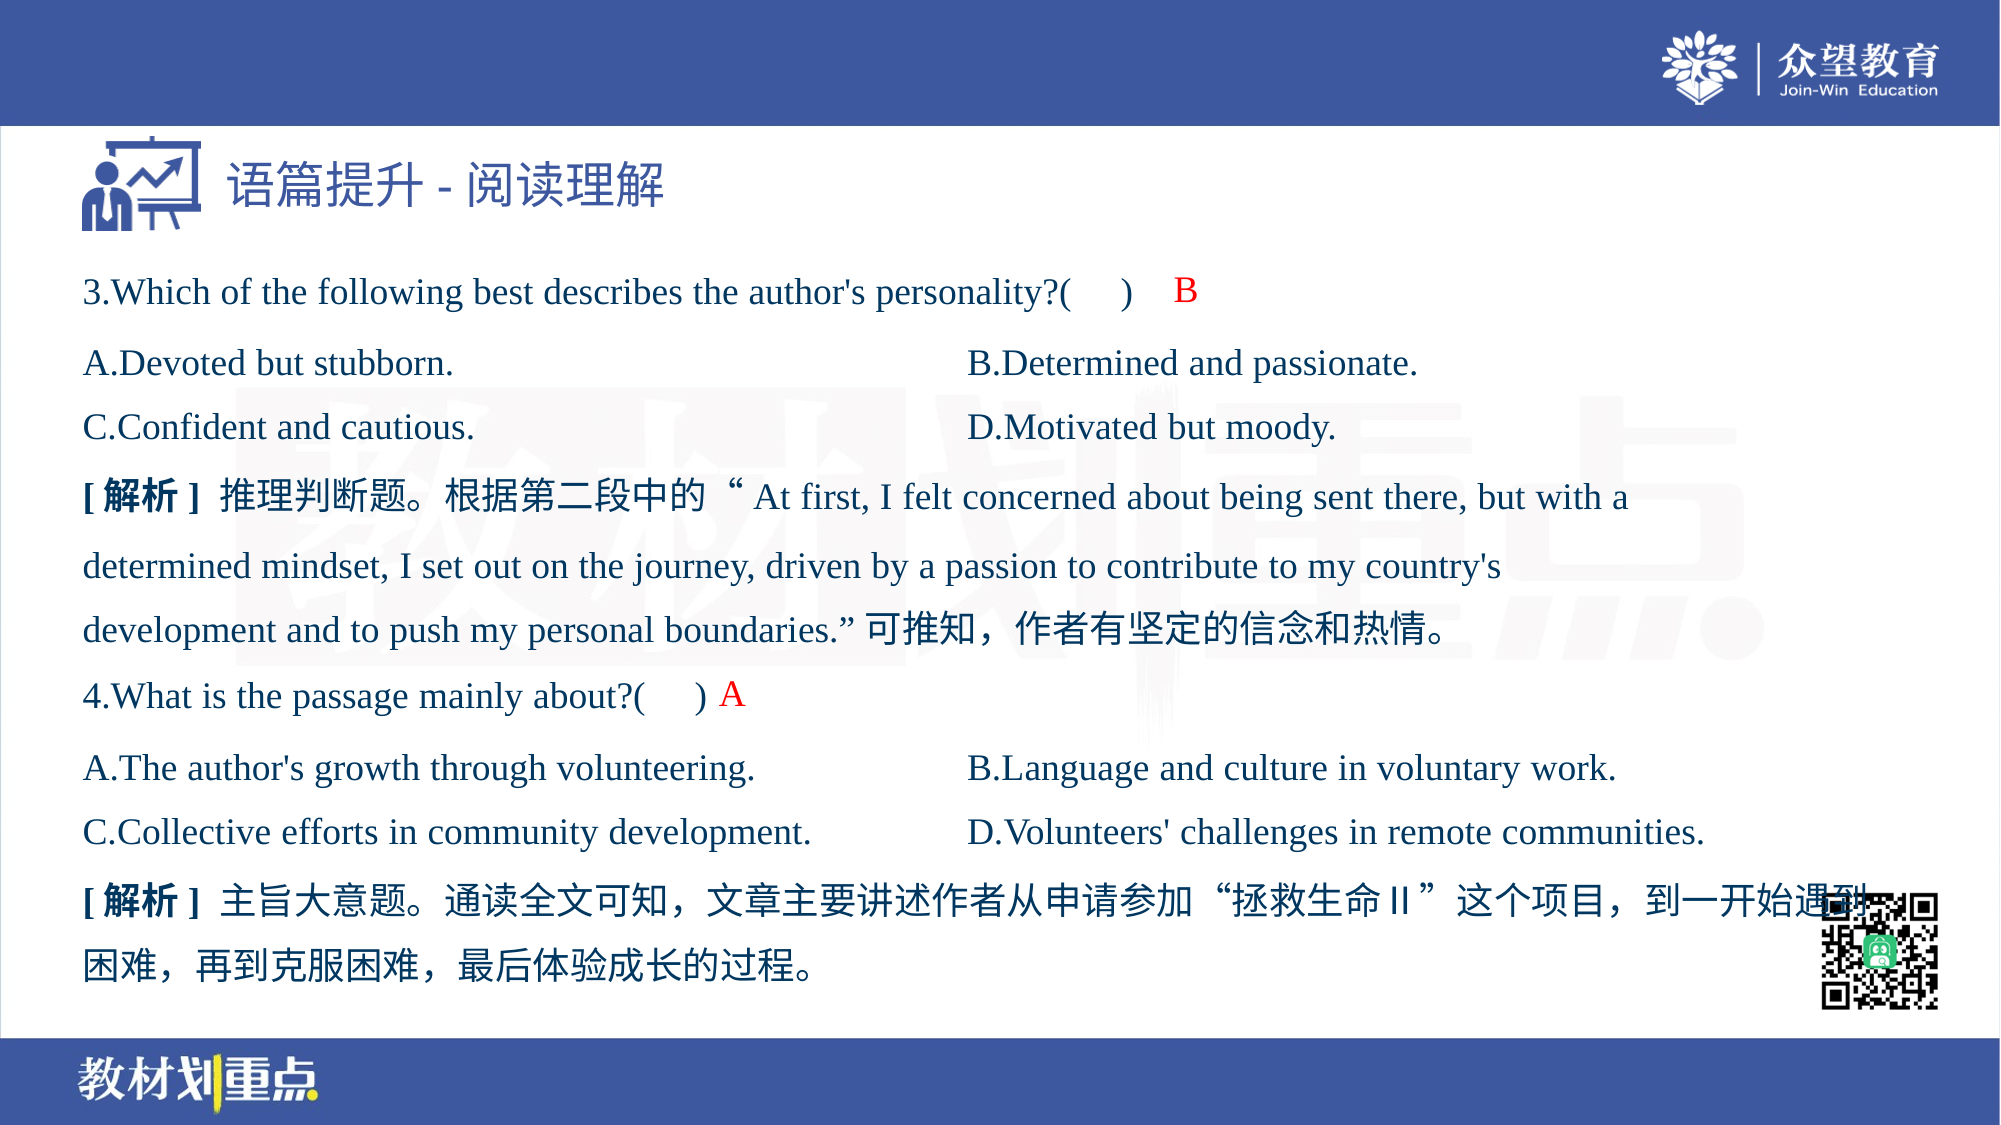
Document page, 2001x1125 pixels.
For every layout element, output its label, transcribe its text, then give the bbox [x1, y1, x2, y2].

text_box [解析] 主旨大意题。通读全文可知，文章主要讲述作者从申请参加“拯救生命Ⅱ”这个项目，到一开始遇到 困难，再到克服困难，最后体验成长的过程。 [82, 853, 1817, 981]
picture [0, 0, 2000, 1125]
text_box B [1159, 245, 1213, 304]
text_box 4.What is the passage mainly about?( ) [82, 651, 1817, 710]
text_box 3.Which of the following best describes the author's personality?( ) [82, 247, 1817, 306]
text_box [解析] 推理判断题。根据第二段中的“At first, I felt concerned about being sent there, but with a determined mindset, I set out on the journey, driven by a passion to contribute to my country's development and to push my personal boundaries.”可推知，作者有坚定的信念和热情。 [82, 448, 1817, 644]
text_box A.The author's growth through volunteering. B.Language and culture in voluntary work. C.Collective efforts in community development. D.Volunteers' challenges in remote communities. [82, 718, 1817, 846]
text_box A [705, 649, 760, 708]
text_box A.Devoted but stubborn. B.Determined and passionate. C.Confident and cautious. D.Motivated but moody. [82, 313, 1817, 441]
